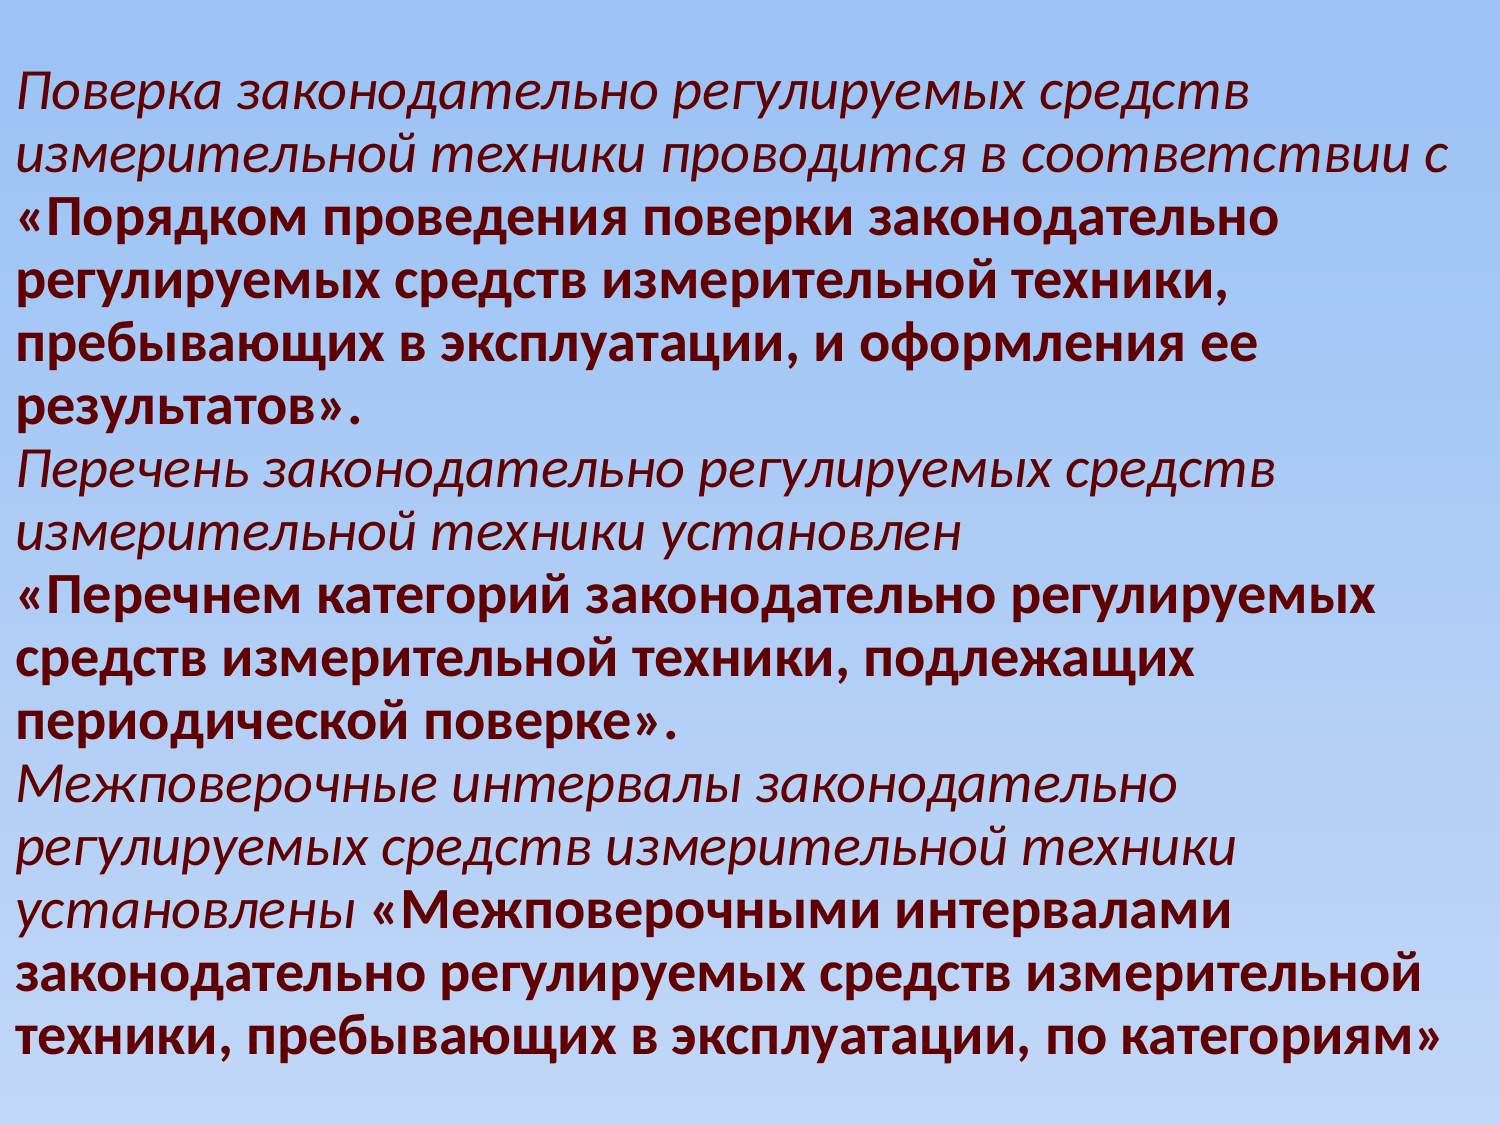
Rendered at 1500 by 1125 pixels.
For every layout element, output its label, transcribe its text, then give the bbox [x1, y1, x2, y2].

title Поверка законодательно регулируемых средств измерительной техники проводится в соответствии с «Порядком проведения поверки законодательно регулируемых средств измерительной техники, пребывающих в эксплуатации, и оформления ее результатов». Перечень законодательно регулируемых средств измерительной техники установлен «Перечнем категорий законодательно регулируемых средств измерительной техники, подлежащих периодической поверке». Межповерочные интервалы законодательно регулируемых средств измерительной техники установлены «Межповерочными интервалами законодательно регулируемых средств измерительной техники, пребывающих в эксплуатации, по категориям» [0, 1, 1500, 1125]
